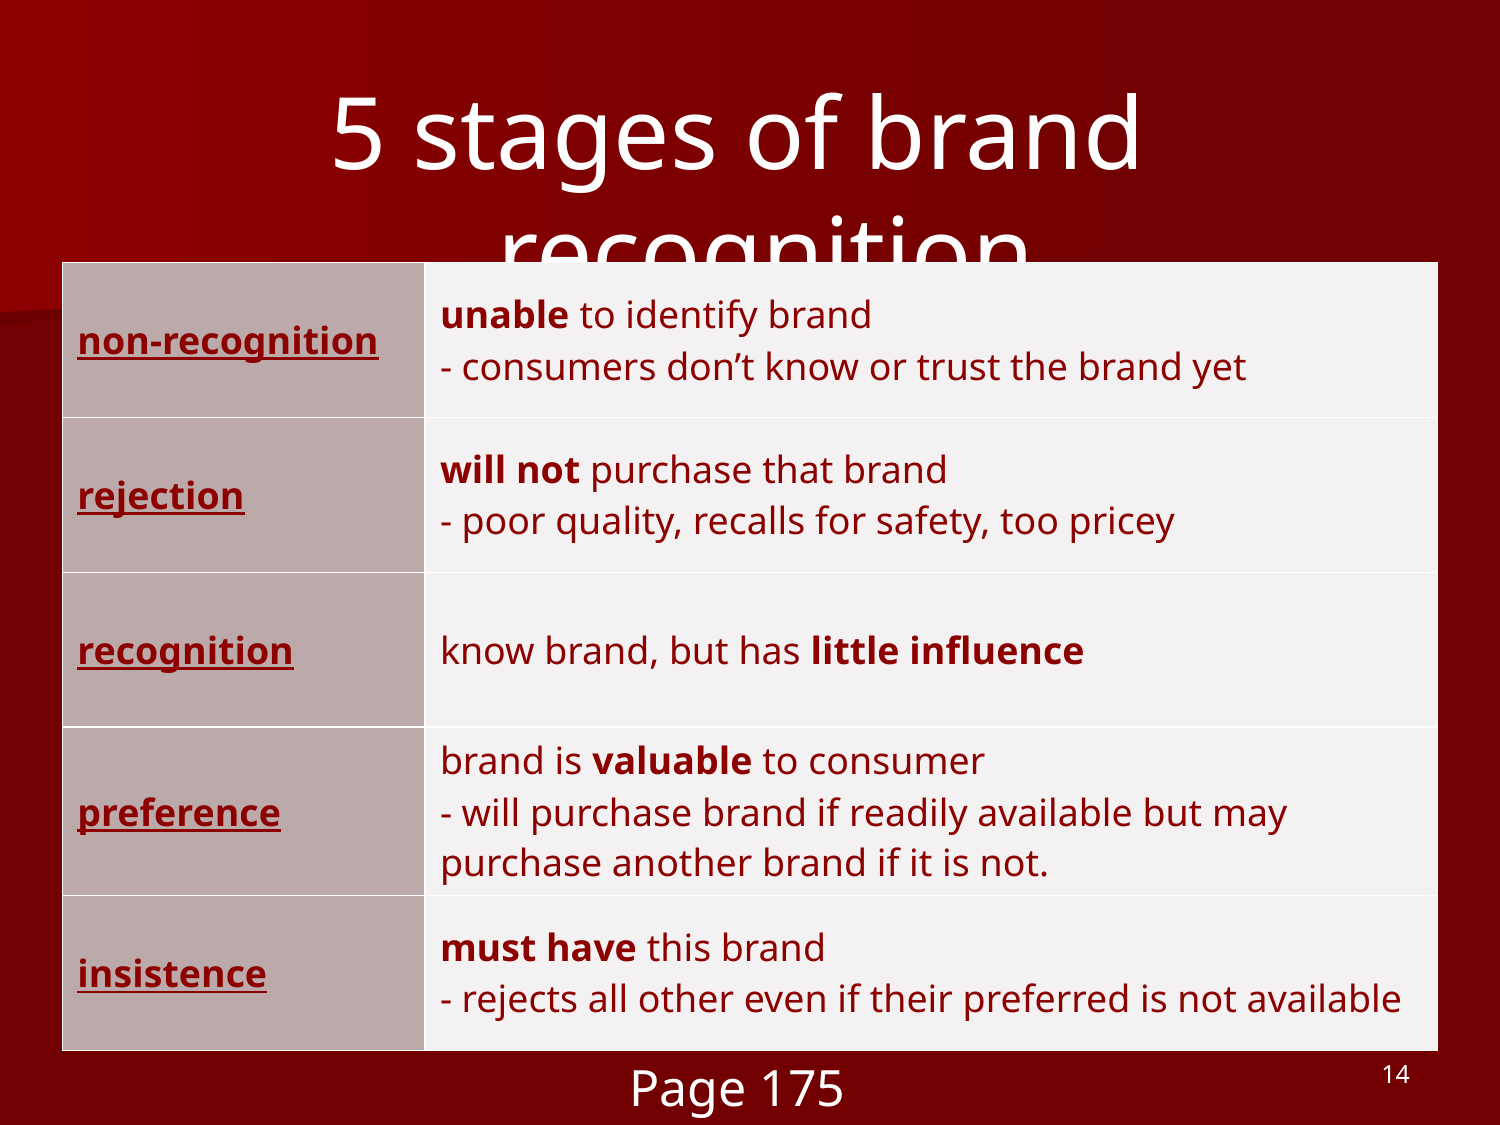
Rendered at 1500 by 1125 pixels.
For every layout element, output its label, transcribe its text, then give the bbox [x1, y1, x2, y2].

text_box 5 stages of brand recognition [37, 62, 1438, 188]
table_cell know brand, but has little influence [426, 573, 1437, 726]
table_cell must have this brand - rejects all other even if their preferred is not available [426, 896, 1437, 1050]
table_header unable to identify brand - consumers don’t know or trust the brand yet [426, 263, 1437, 417]
slide_number 14 [1074, 1051, 1426, 1101]
table_cell insistence [63, 896, 424, 1050]
table_header non-recognition [63, 263, 424, 417]
table_cell preference [63, 728, 424, 895]
table_cell rejection [63, 418, 424, 572]
text_box Page 175 [500, 1049, 975, 1124]
table_cell will not purchase that brand - poor quality, recalls for safety, too pricey [426, 418, 1437, 572]
table_cell brand is valuable to consumer - will purchase brand if readily available but may purchase another brand if it is not. [426, 728, 1437, 895]
table_cell recognition [63, 573, 424, 726]
